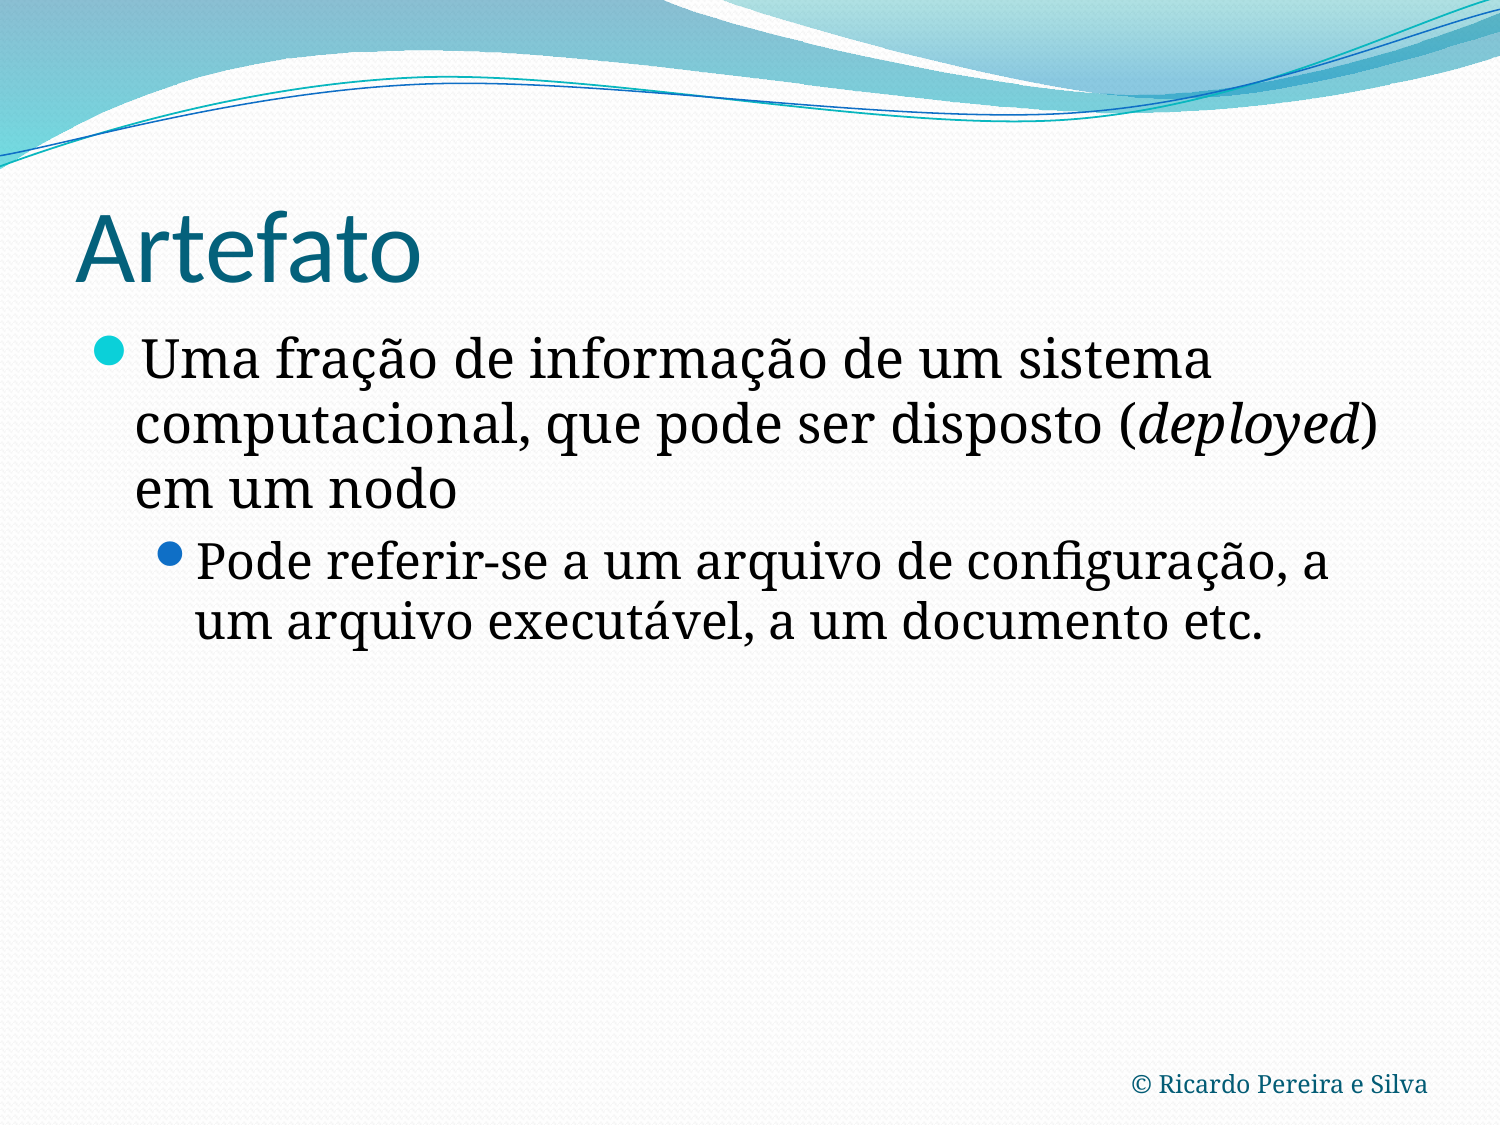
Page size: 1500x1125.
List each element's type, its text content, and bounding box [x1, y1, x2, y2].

footer © Ricardo Pereira e Silva [1101, 1042, 1429, 1103]
title Artefato [75, 115, 1425, 303]
list Uma fração de informação de um sistema computacional, que pode ser disposto (deployed) em um nodo Pode referir-se a um arquivo de configuração, a um arquivo executável, a um documento etc. [75, 317, 1425, 1038]
